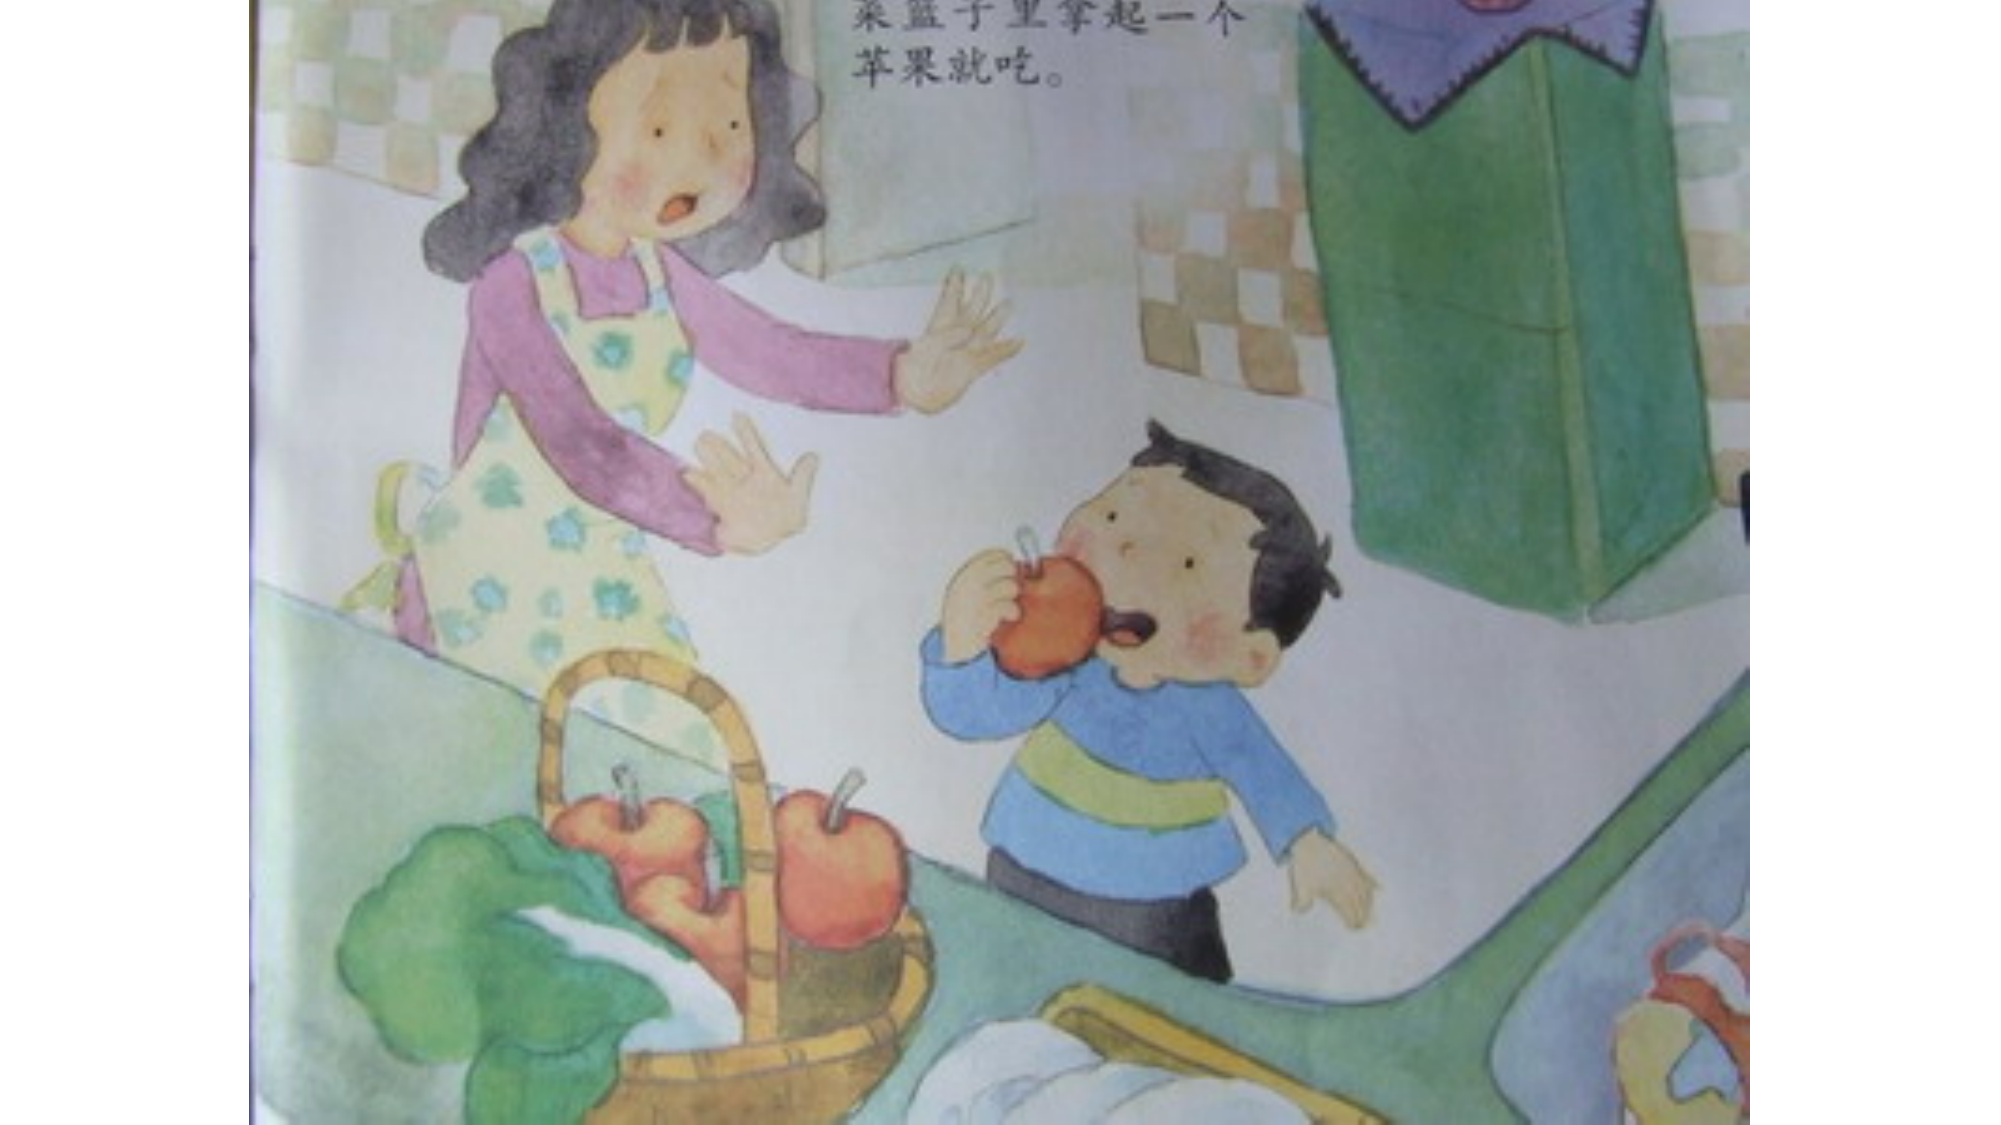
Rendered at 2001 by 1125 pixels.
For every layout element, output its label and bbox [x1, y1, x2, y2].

picture [249, 0, 1751, 1125]
